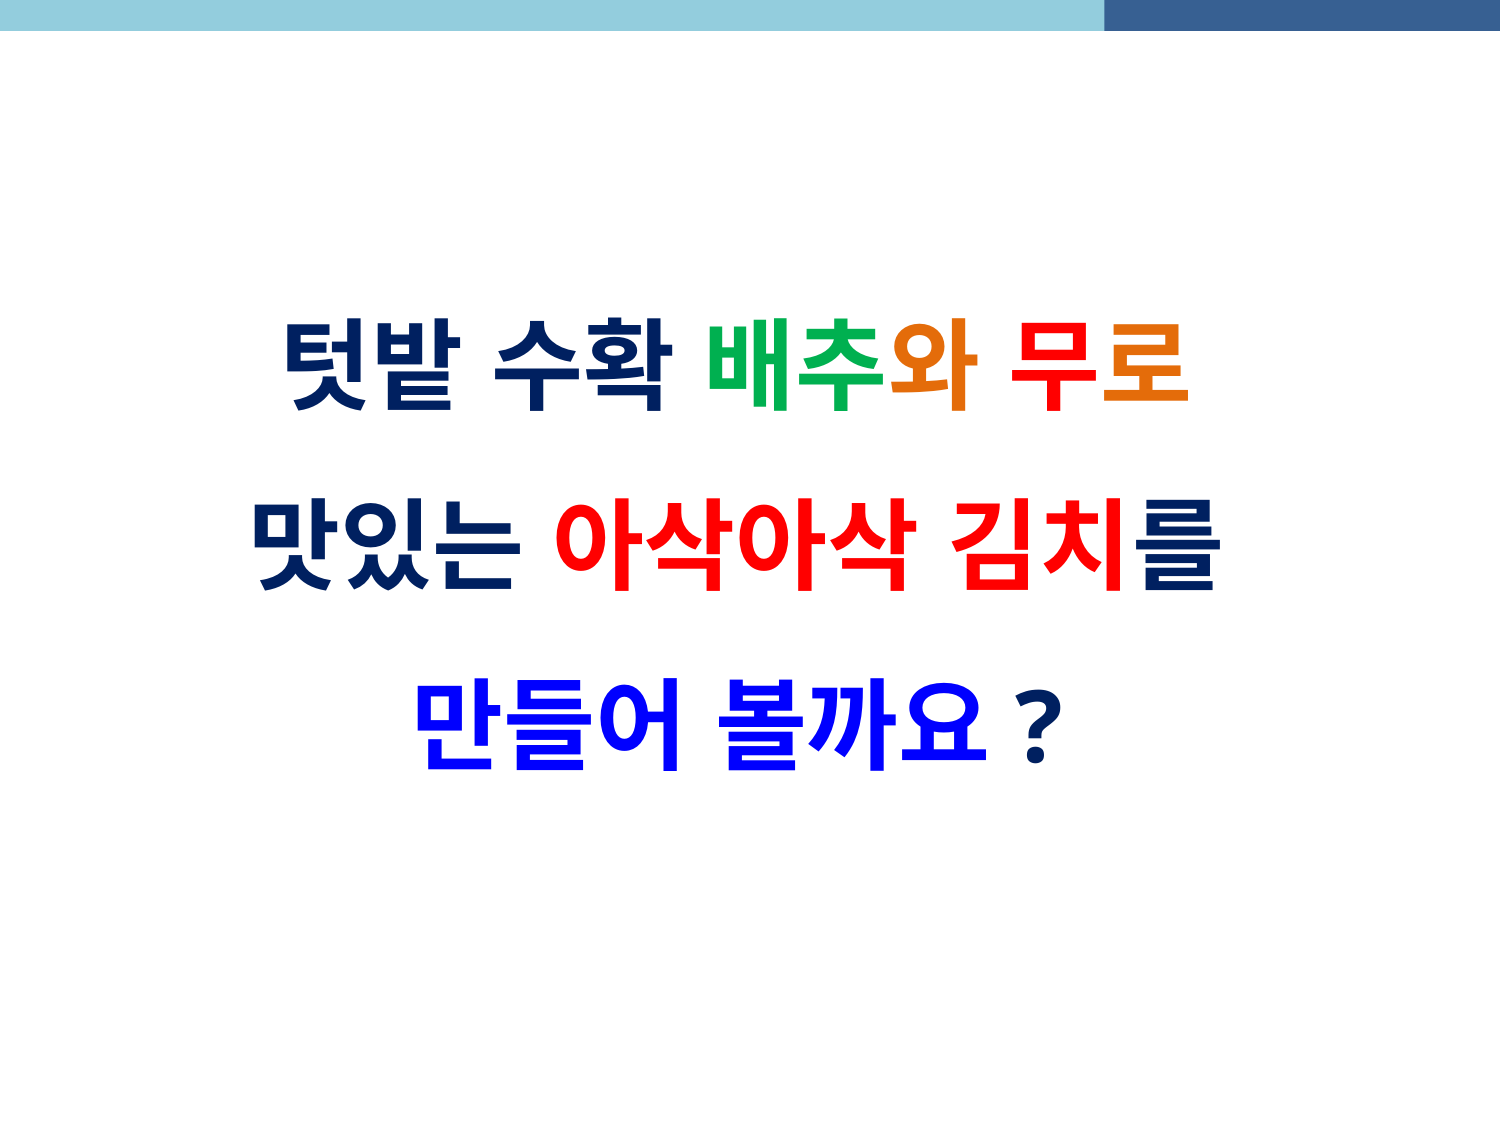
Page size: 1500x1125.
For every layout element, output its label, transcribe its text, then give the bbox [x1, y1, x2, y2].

text_box [0, 0, 1102, 33]
text_box [1102, 0, 1500, 33]
text_box 텃밭 수확 배추와 무로 맛있는 아삭아삭 김치를 만들어 볼까요? [76, 255, 1424, 771]
